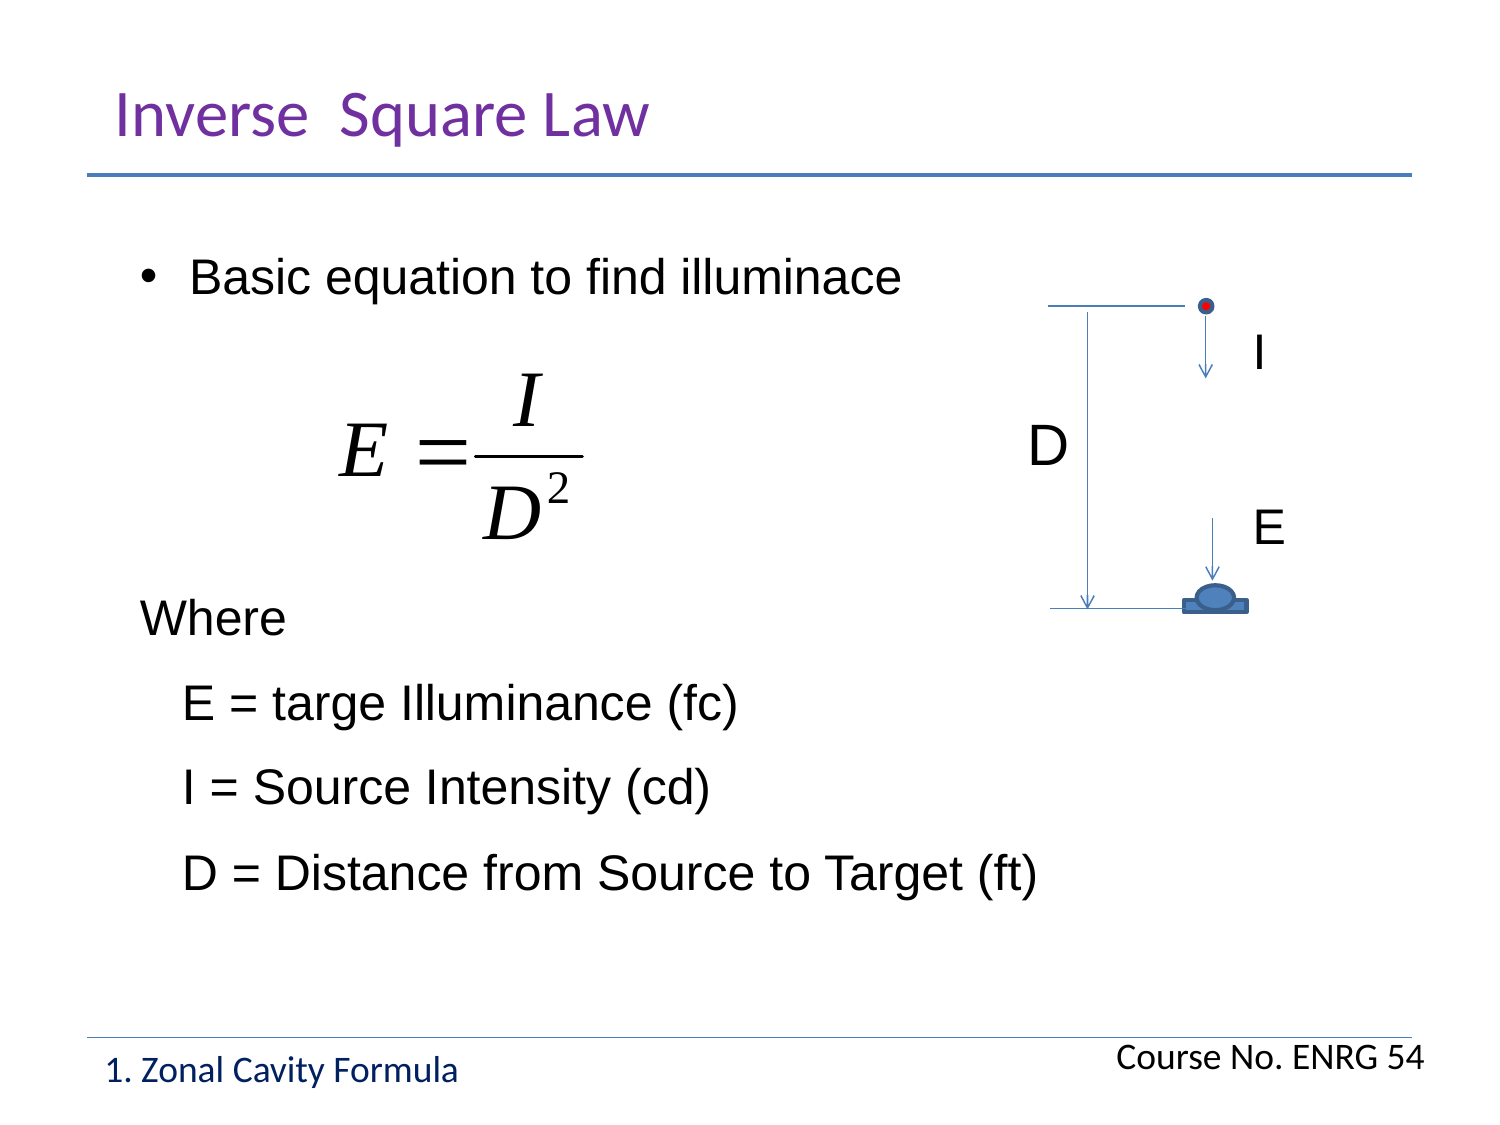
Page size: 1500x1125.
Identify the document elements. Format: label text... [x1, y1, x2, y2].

text_box Basic equation to find illuminace Where E = targe Illuminance (fc) I = Source Intensity (cd) D = Distance from Source to Target (ft) [125, 237, 1363, 908]
text_box I [1237, 311, 1282, 387]
text_box E [1237, 487, 1301, 563]
text_box Course No. ENRG 54 [1101, 1024, 1441, 1085]
text_box 1. Zonal Cavity Formula [89, 1045, 475, 1098]
text_box D [1013, 399, 1083, 485]
text_box [1194, 583, 1237, 613]
text_box [1182, 598, 1249, 614]
text_box [1197, 297, 1215, 315]
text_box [324, 349, 601, 558]
text_box Inverse Square Law [99, 62, 1400, 158]
